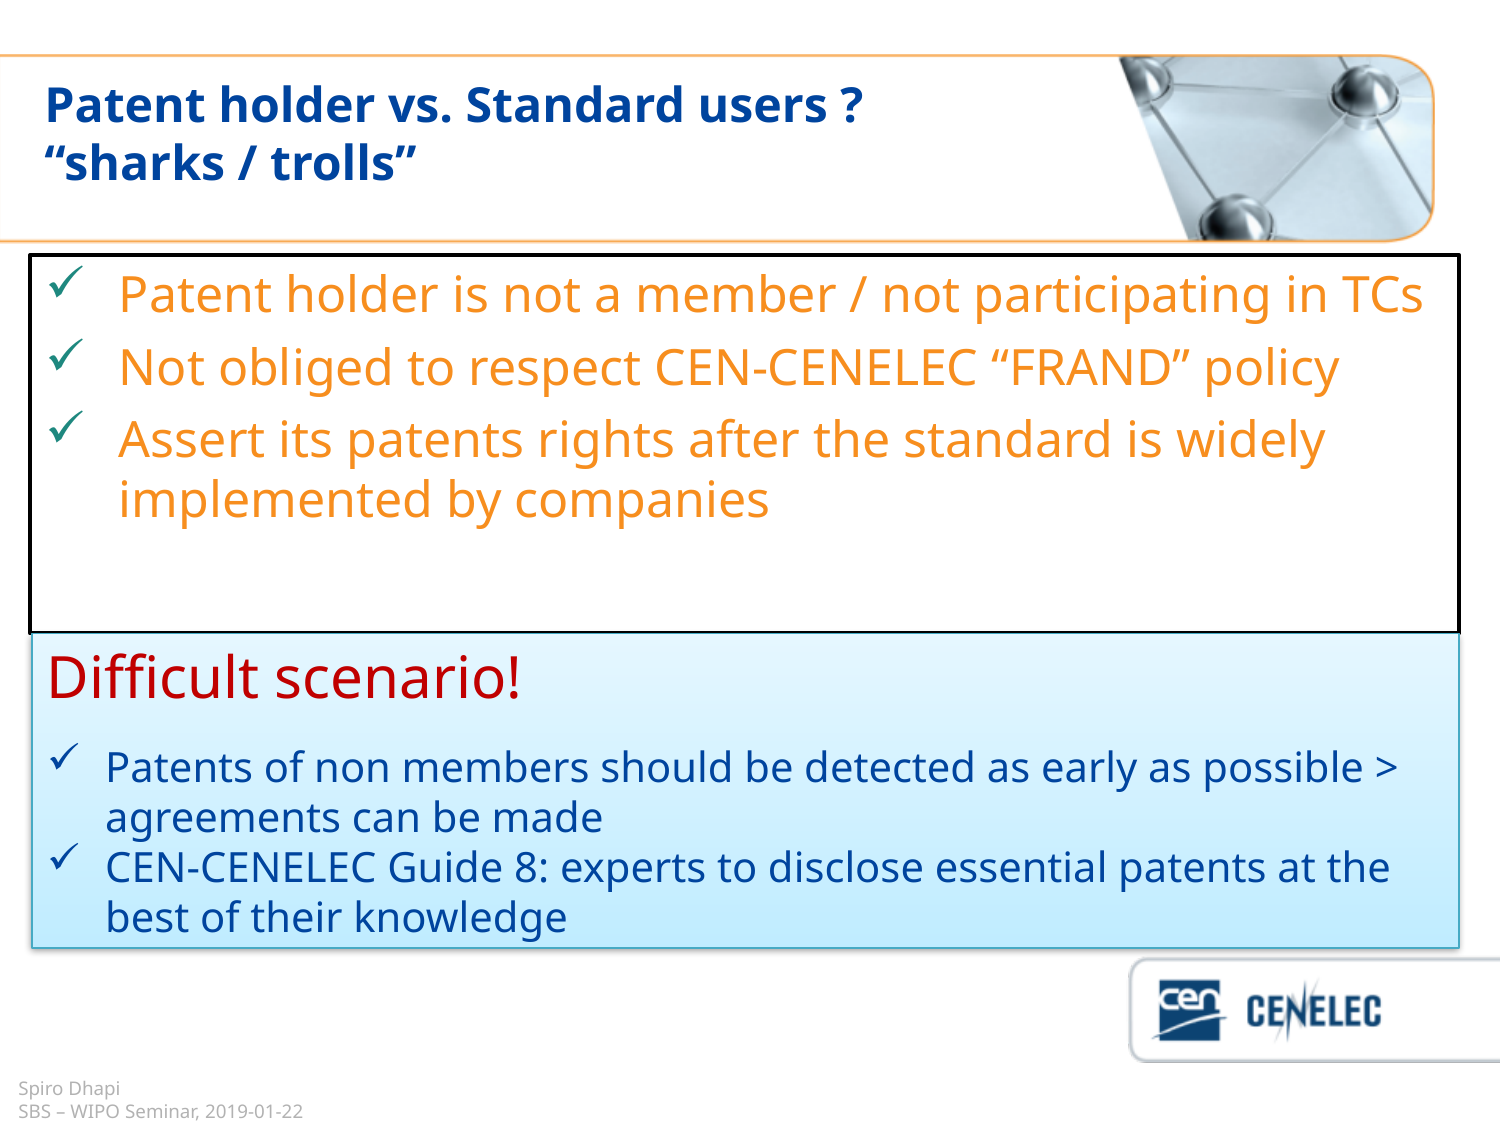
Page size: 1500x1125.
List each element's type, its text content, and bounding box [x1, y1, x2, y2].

list Patent holder is not a member / not participating in TCs Not obliged to respect CEN-CENELEC “FRAND” policy Assert its patents rights after the standard is widely implemented by companies [28, 253, 1461, 634]
text_box Difficult scenario! Patents of non members should be detected as early as possible > agreements can be made CEN-CENELEC Guide 8: experts to disclose essential patents at the best of their knowledge [31, 633, 1460, 949]
footer Spiro Dhapi SBS – WIPO Seminar, 2019-01-22 [3, 1069, 479, 1125]
title Patent holder vs. Standard users ? “sharks / trolls” [29, 66, 1117, 256]
picture [1113, 940, 1500, 1074]
picture [0, 54, 1435, 244]
